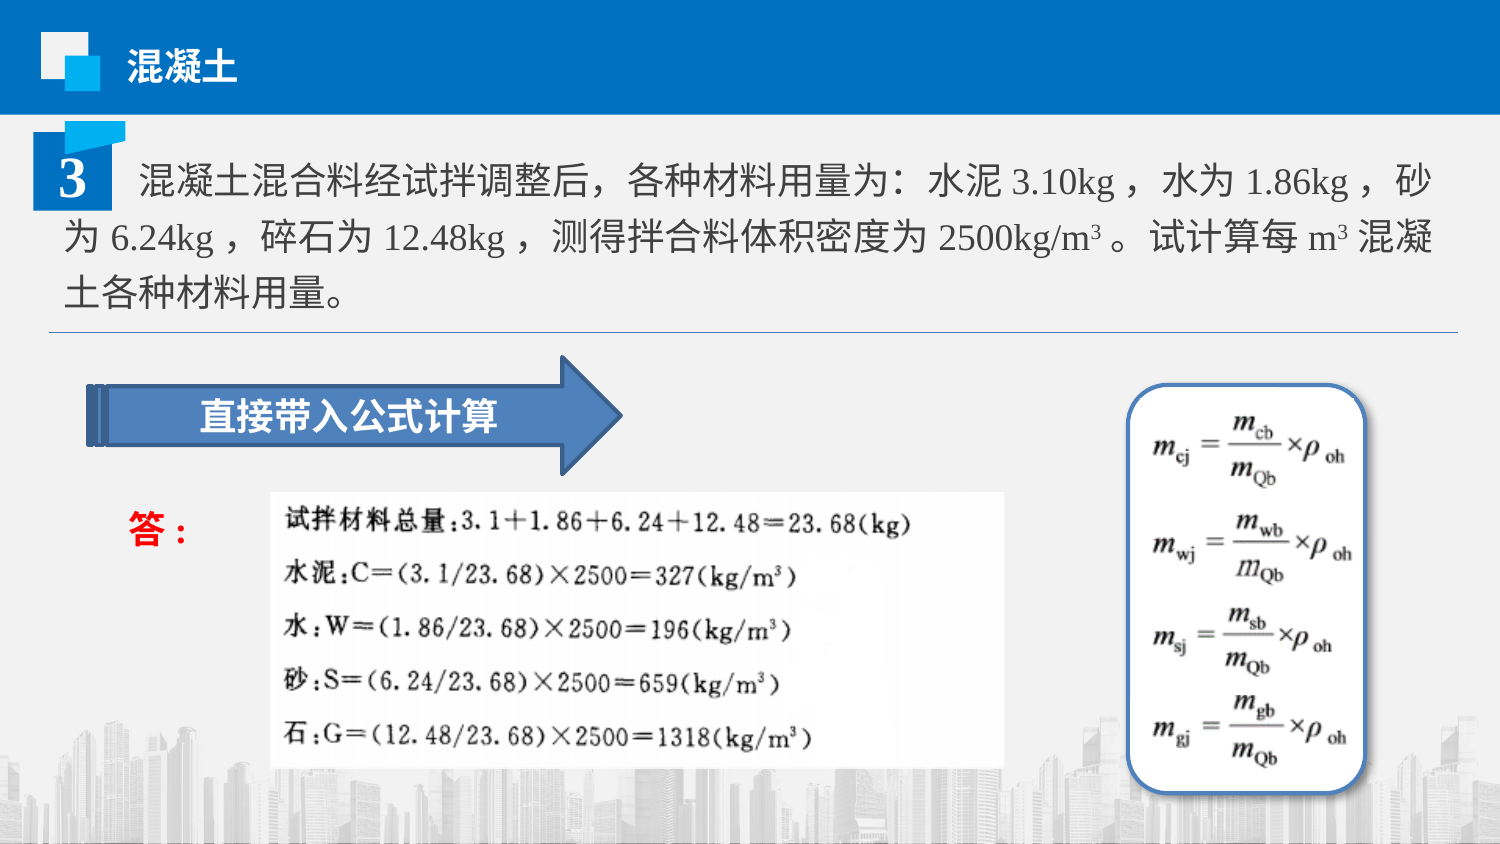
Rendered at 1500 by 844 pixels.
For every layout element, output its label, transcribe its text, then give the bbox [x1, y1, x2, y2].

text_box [113, 492, 1005, 769]
text_box 直接带入公式计算 [86, 355, 623, 477]
text_box 3 [33, 132, 112, 211]
text_box 混凝土混合料经试拌调整后，各种材料用量为：水泥3.10kg，水为1.86kg，砂为6.24kg，碎石为12.48kg，测得拌合料体积密度为2500kg/m3。试计算每m3混凝土各种材料用量。 [49, 138, 1448, 322]
text_box [63, 54, 102, 93]
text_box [1127, 384, 1366, 794]
text_box 混凝土 [112, 35, 715, 96]
text_box [0, 1, 1500, 117]
text_box [64, 121, 126, 155]
text_box [39, 30, 91, 81]
